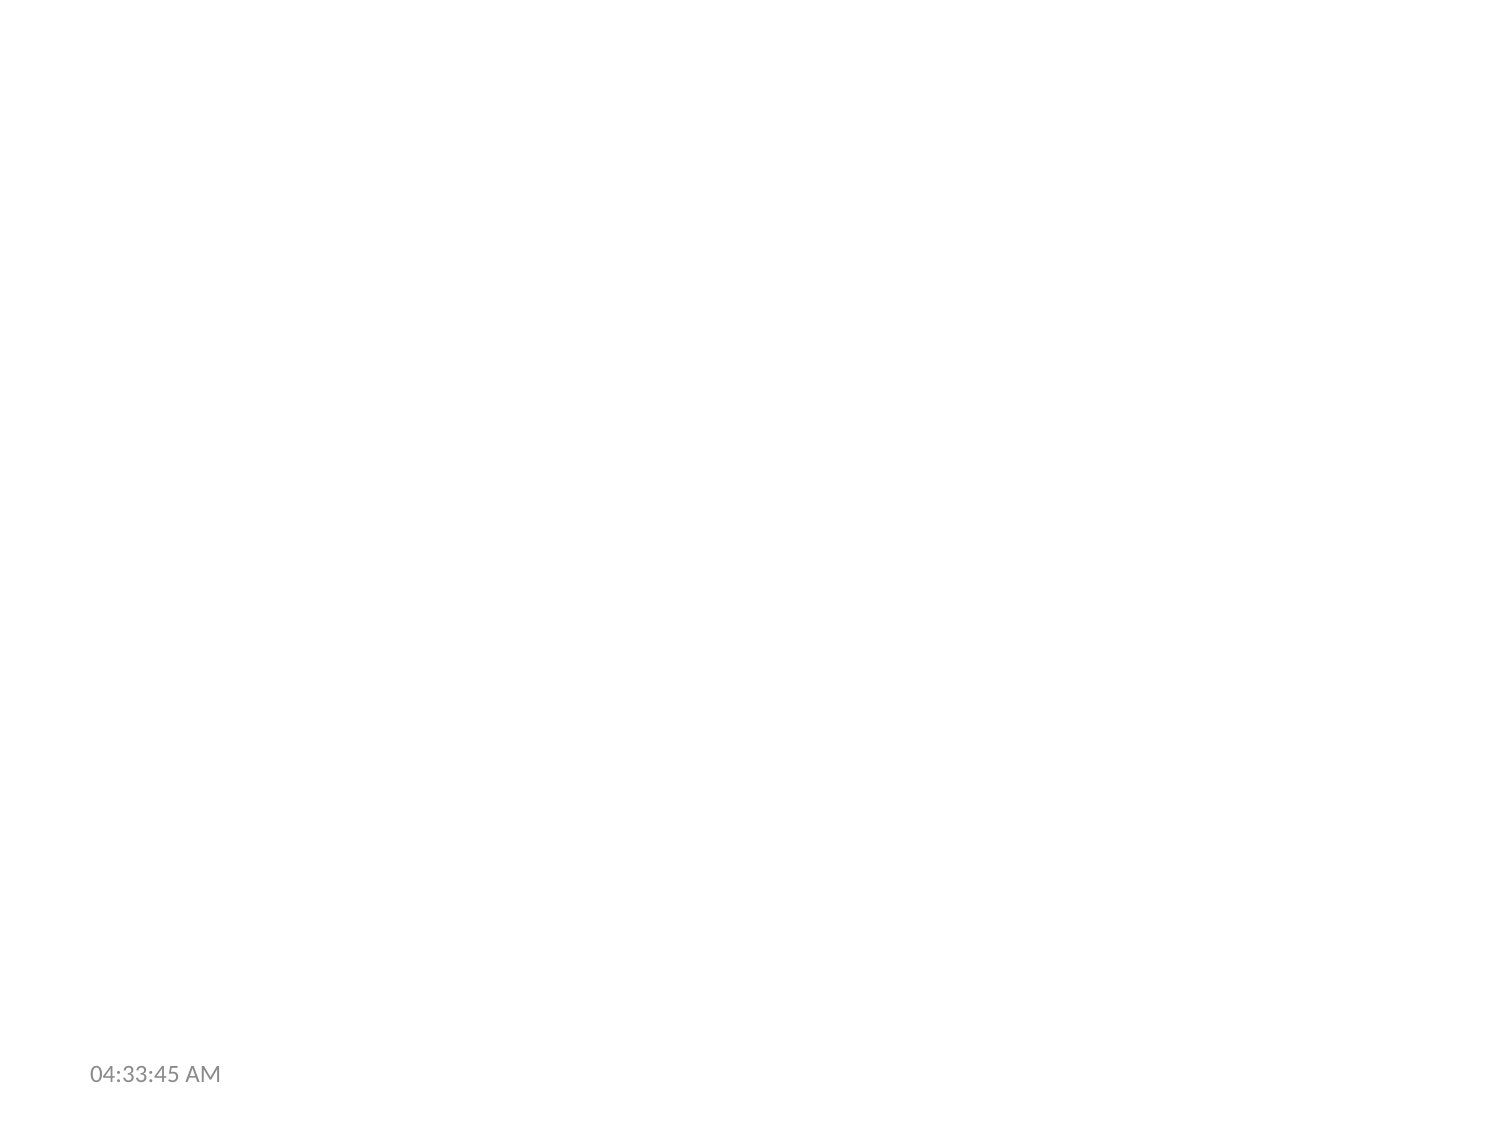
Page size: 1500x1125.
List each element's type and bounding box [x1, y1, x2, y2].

slide_number [75, 1042, 425, 1103]
